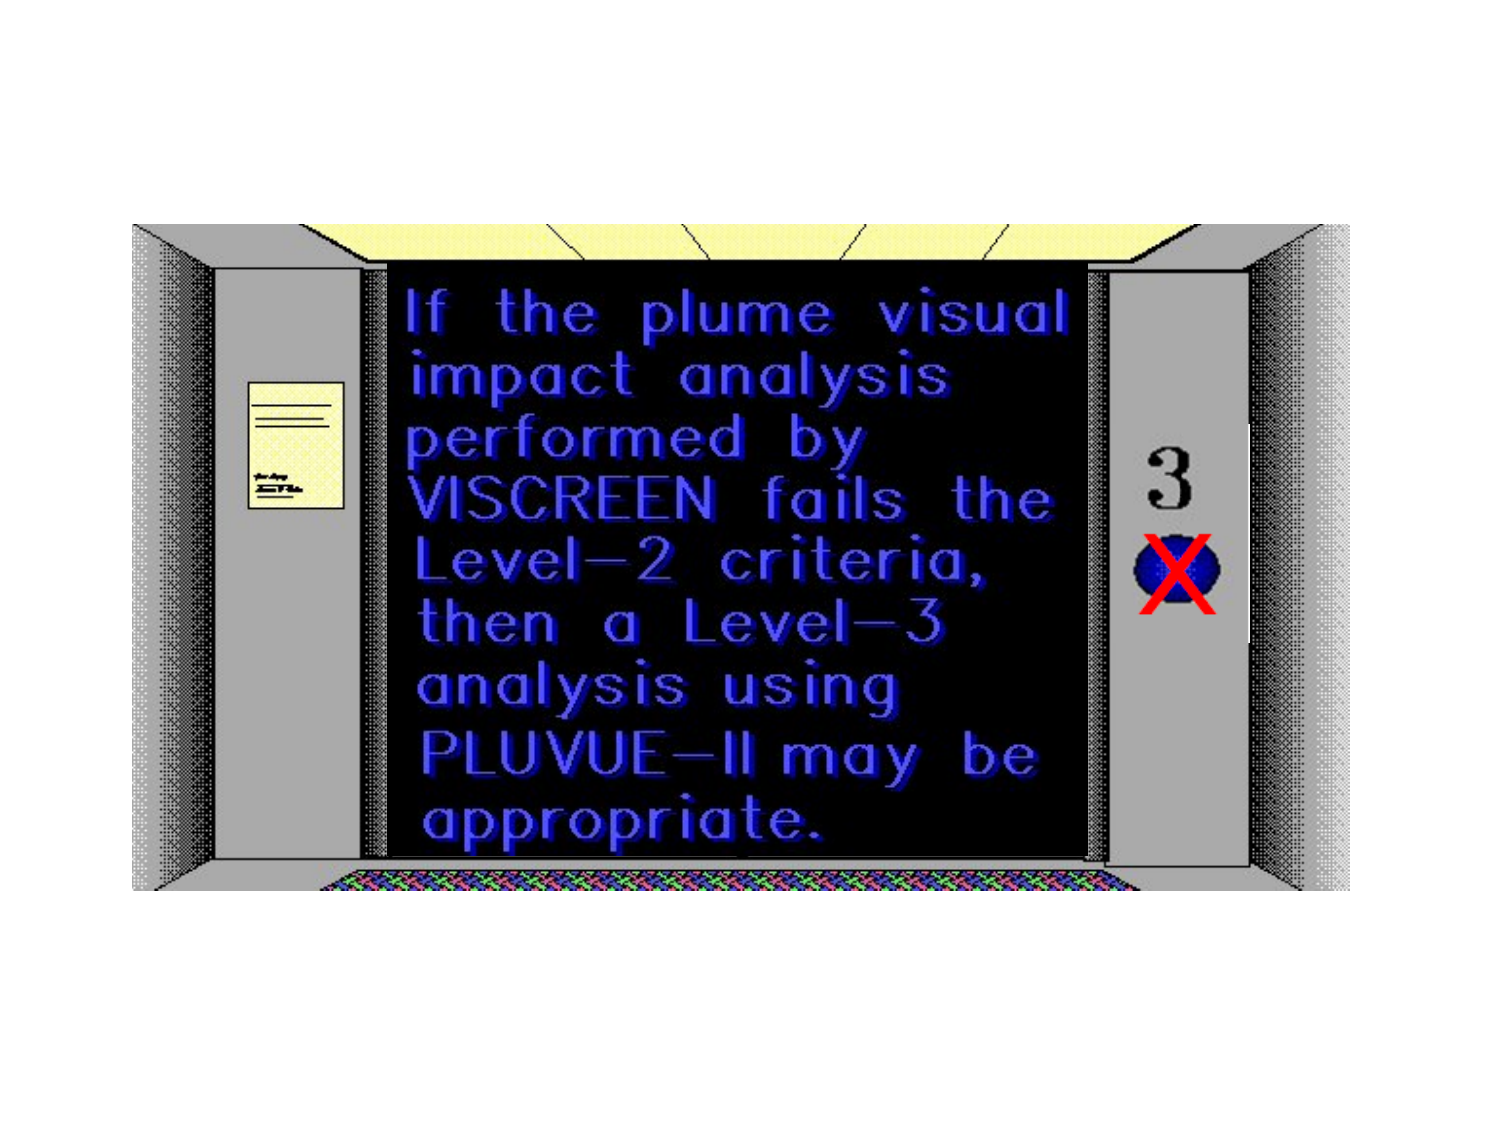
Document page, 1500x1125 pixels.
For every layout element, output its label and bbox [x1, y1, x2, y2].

picture [132, 224, 1351, 891]
